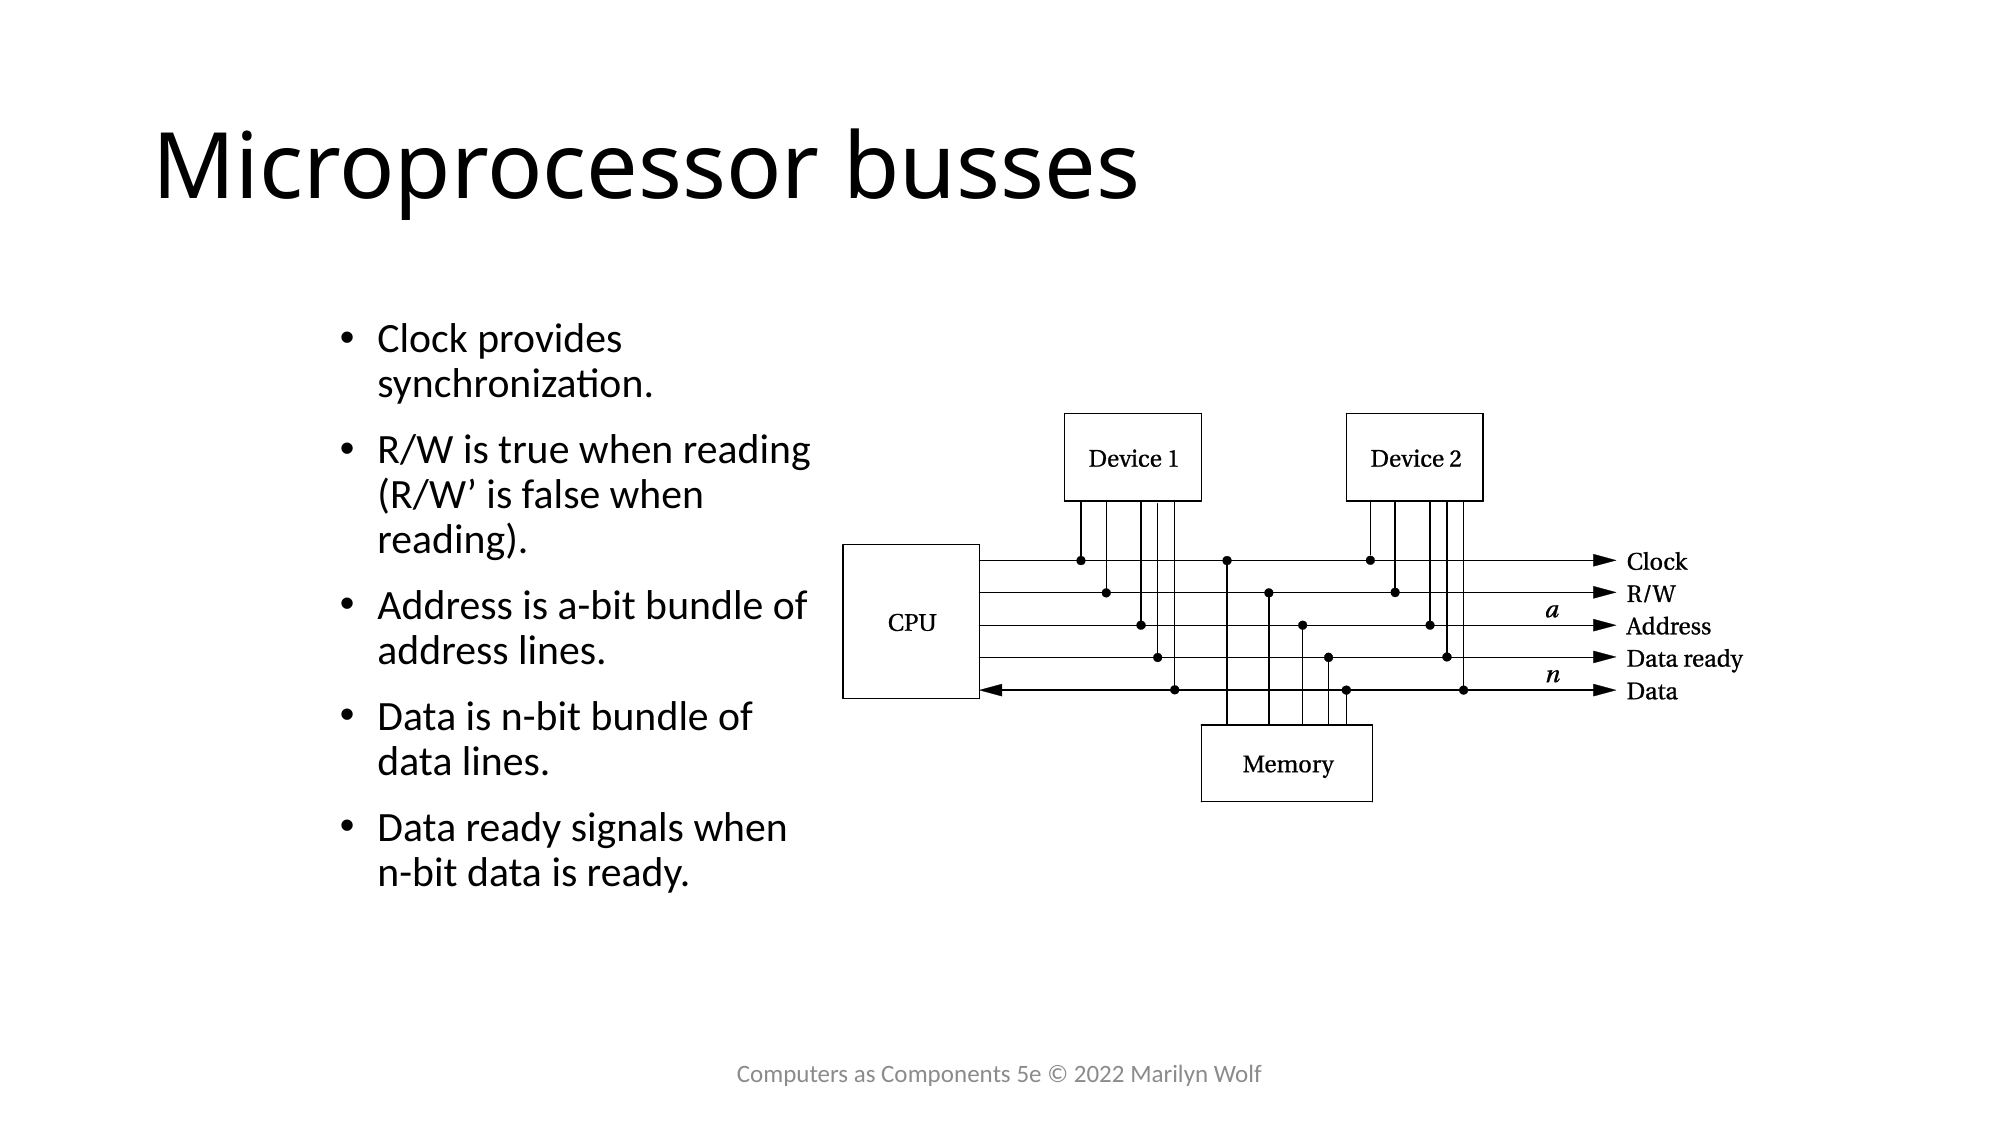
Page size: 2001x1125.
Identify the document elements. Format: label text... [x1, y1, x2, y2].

list Clock provides synchronization. R/W is true when reading (R/W’ is false when reading). Address is a-bit bundle of address lines. Data is n-bit bundle of data lines. Data ready signals when n-bit data is ready. [324, 309, 838, 994]
footer Computers as Components 5e © 2022 Marilyn Wolf [662, 1042, 1338, 1103]
picture [842, 412, 1750, 804]
title Microprocessor busses [137, 59, 1863, 278]
